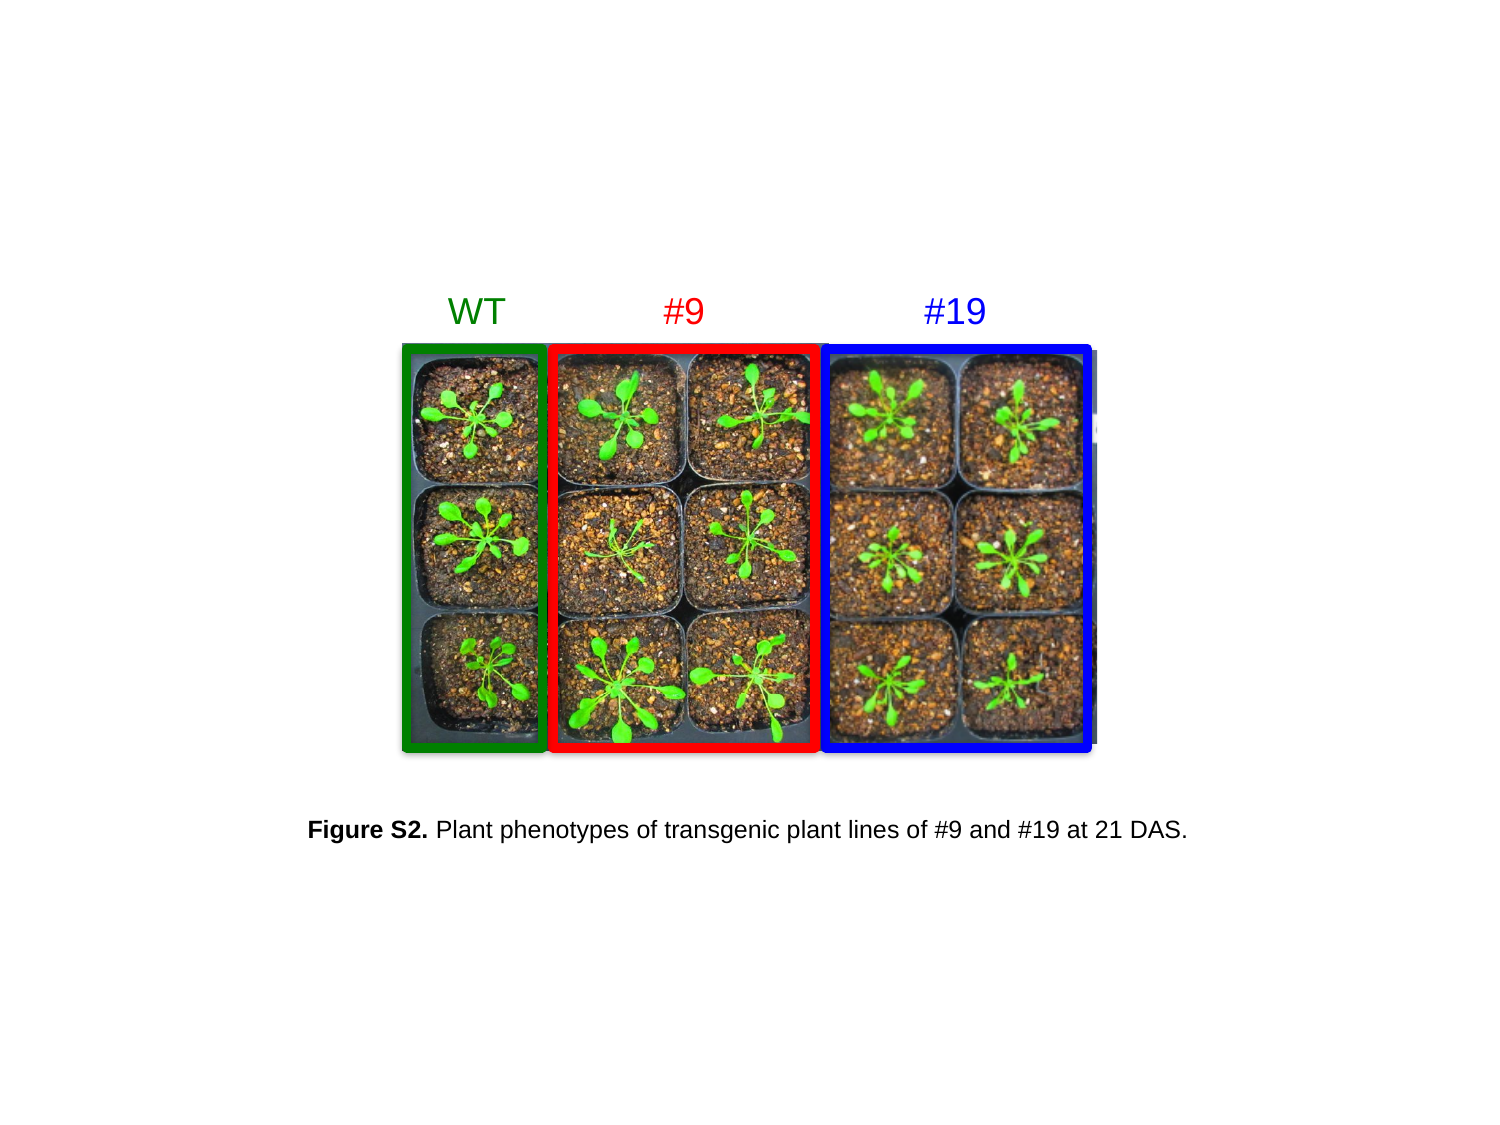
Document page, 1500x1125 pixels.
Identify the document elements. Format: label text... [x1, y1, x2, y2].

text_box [402, 279, 1098, 751]
text_box Figure S2. Plant phenotypes of transgenic plant lines of #9 and #19 at 21 DAS. [292, 806, 1208, 851]
